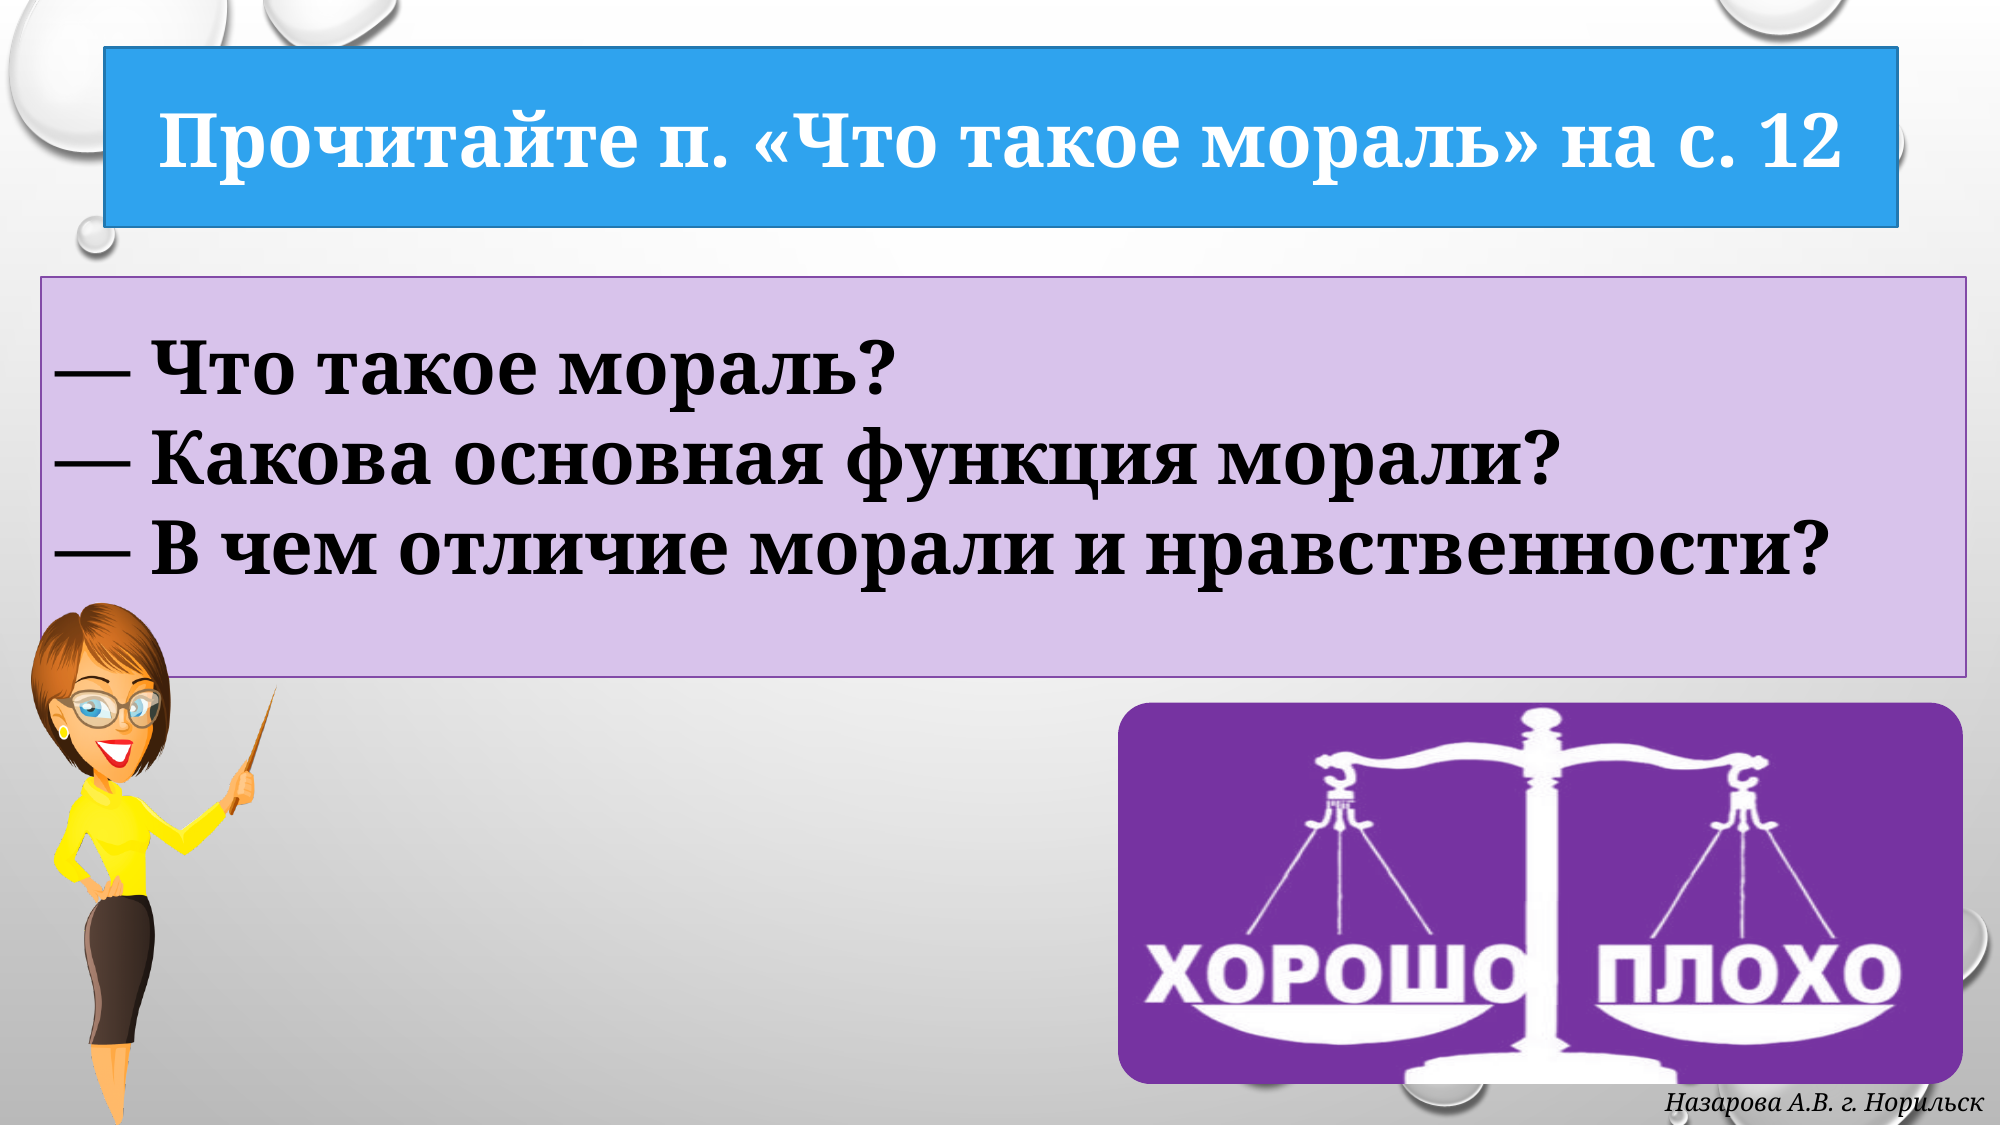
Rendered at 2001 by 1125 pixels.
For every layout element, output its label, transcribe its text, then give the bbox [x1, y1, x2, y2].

text_box Прочитайте п. «Что такое мораль» на с. 12 [103, 46, 1899, 228]
text_box — Что такое мораль? — Какова основная функция морали? — В чем отличие морали и нравственности? [40, 276, 1967, 678]
picture [0, 0, 2000, 1125]
text_box Назарова А.В. г. Норильск [1583, 1079, 2000, 1125]
